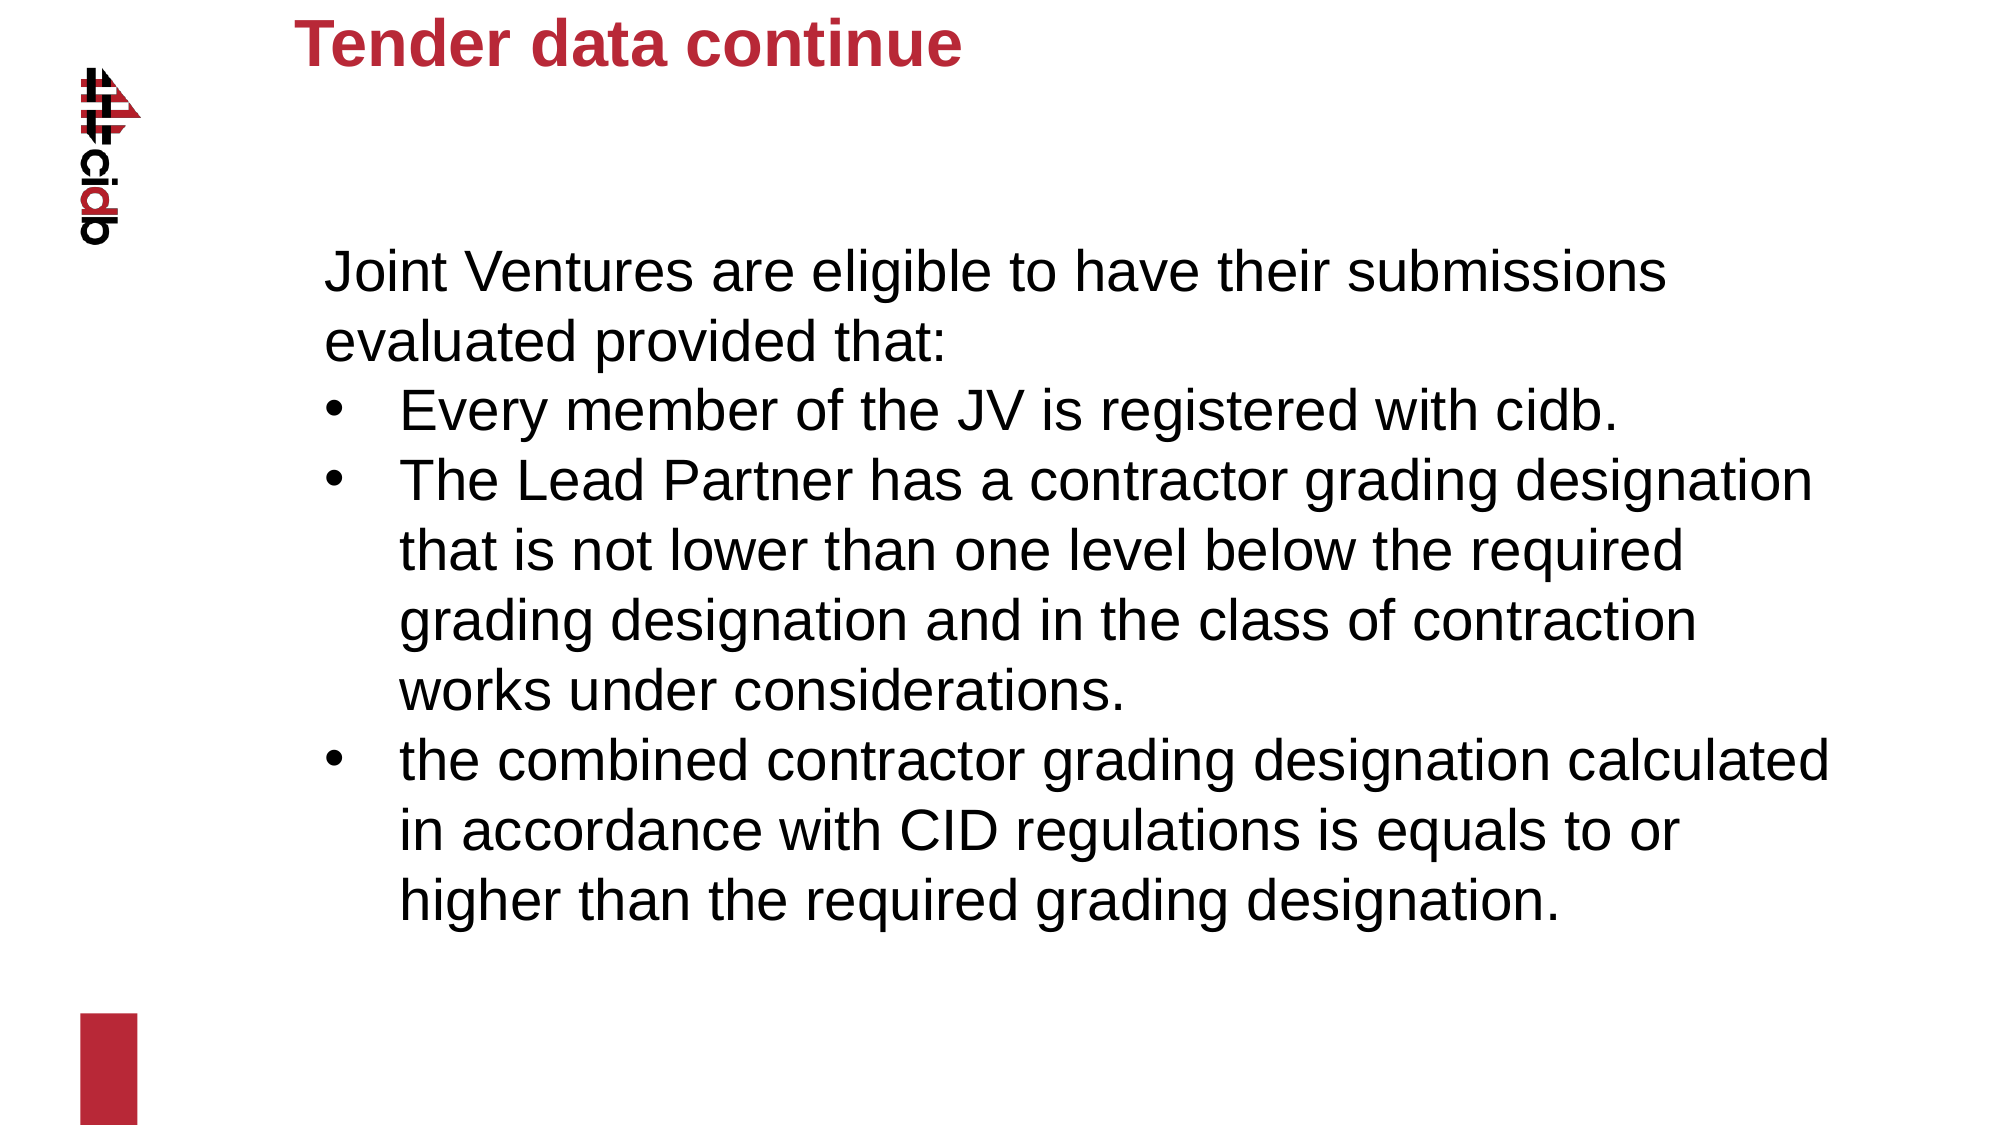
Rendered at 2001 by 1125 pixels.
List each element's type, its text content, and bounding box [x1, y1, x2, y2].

title Tender data continue [294, 0, 1736, 81]
list Joint Ventures are eligible to have their submissions evaluated provided that: Every member of the JV is registered with cidb. The Lead Partner has a contractor grading designation that is not lower than one level below the required grading designation and in the class of contraction works under considerations. the combined contractor grading designation calculated in accordance with CID regulations is equals to or higher than the required grading designation. [324, 162, 1838, 1013]
picture [70, 60, 148, 253]
